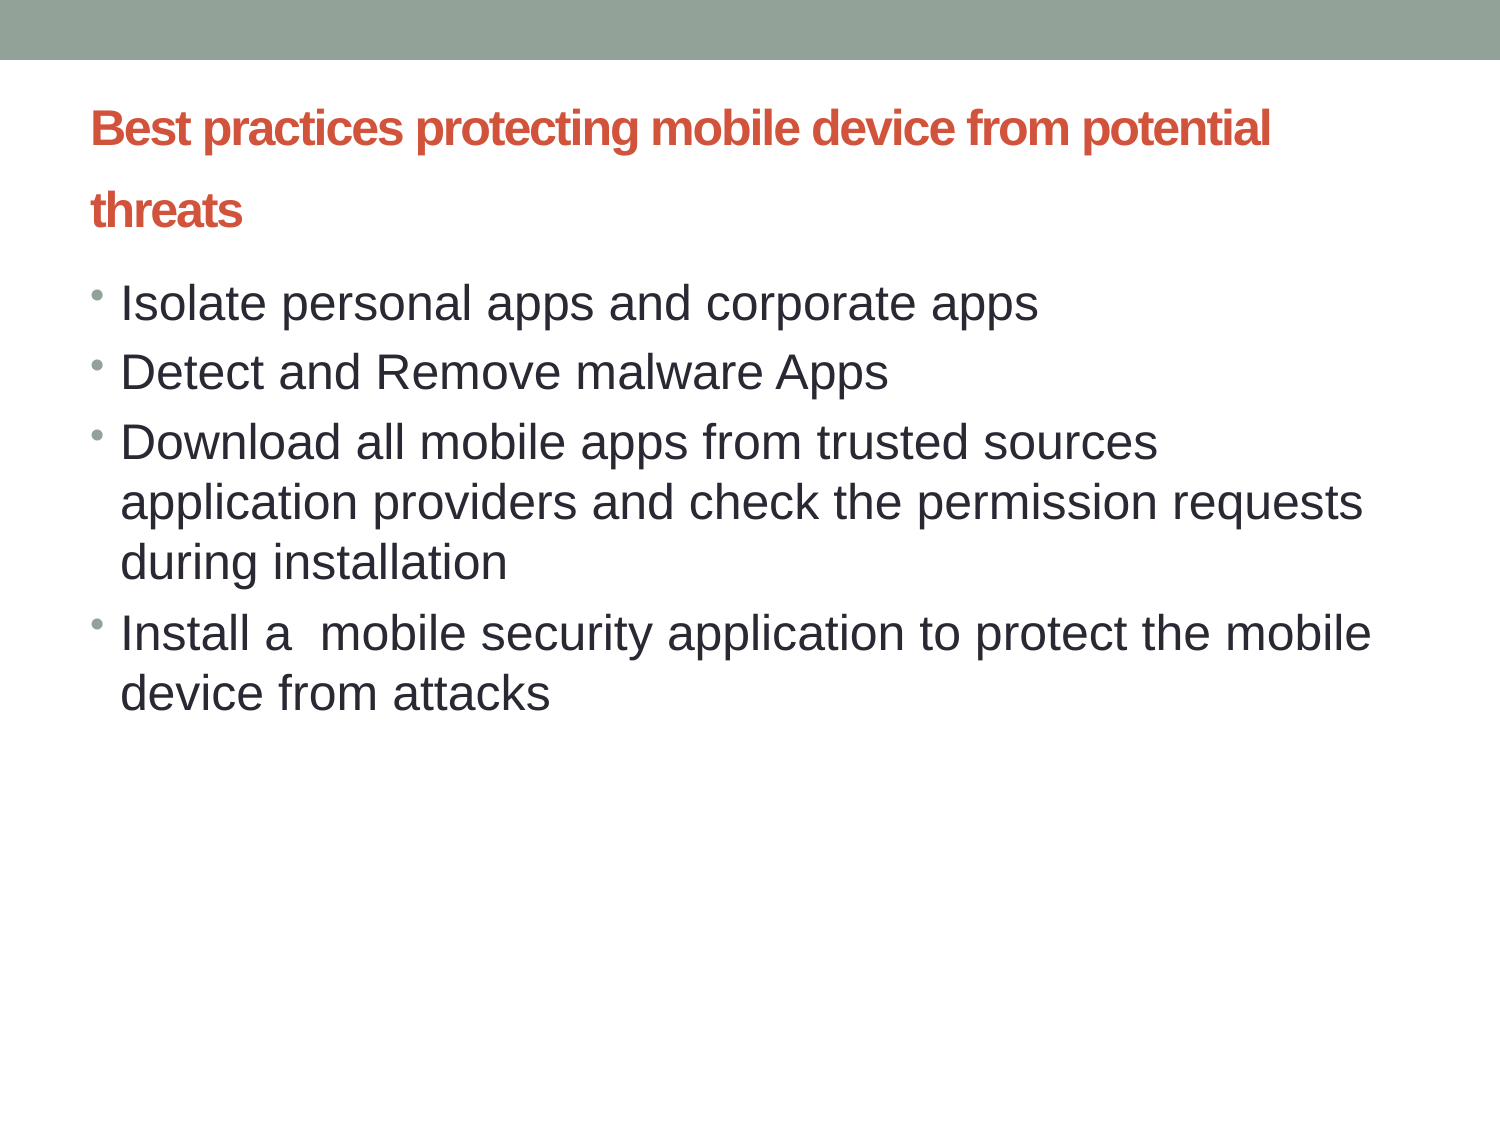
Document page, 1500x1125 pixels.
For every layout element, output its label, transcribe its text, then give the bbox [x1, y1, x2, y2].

title Best practices protecting mobile device from potential threats [75, 87, 1425, 250]
list Isolate personal apps and corporate apps Detect and Remove malware Apps Download all mobile apps from trusted sources application providers and check the permission requests during installation Install a mobile security application to protect the mobile device from attacks [75, 262, 1425, 1063]
